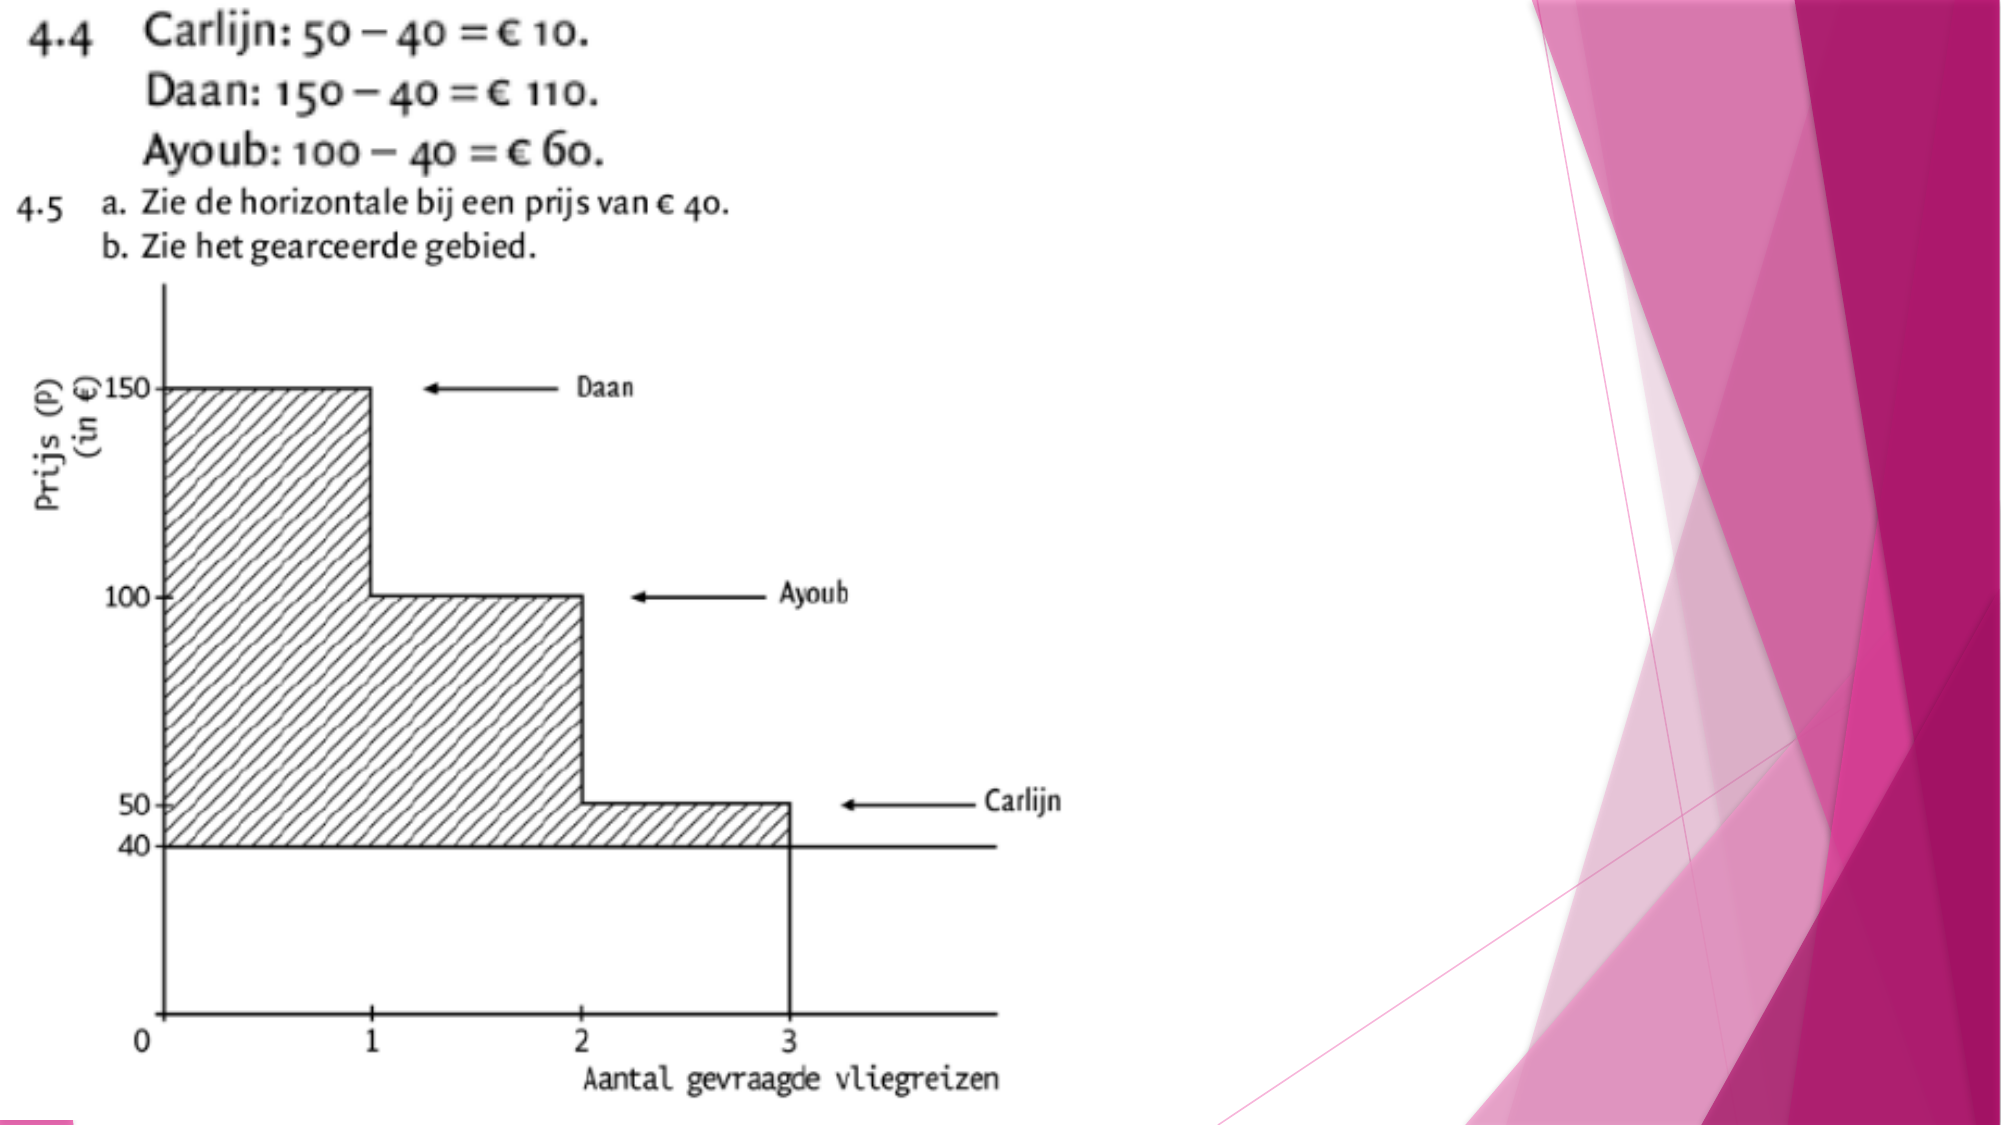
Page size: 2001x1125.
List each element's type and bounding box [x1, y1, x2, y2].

picture [0, 0, 1096, 1121]
